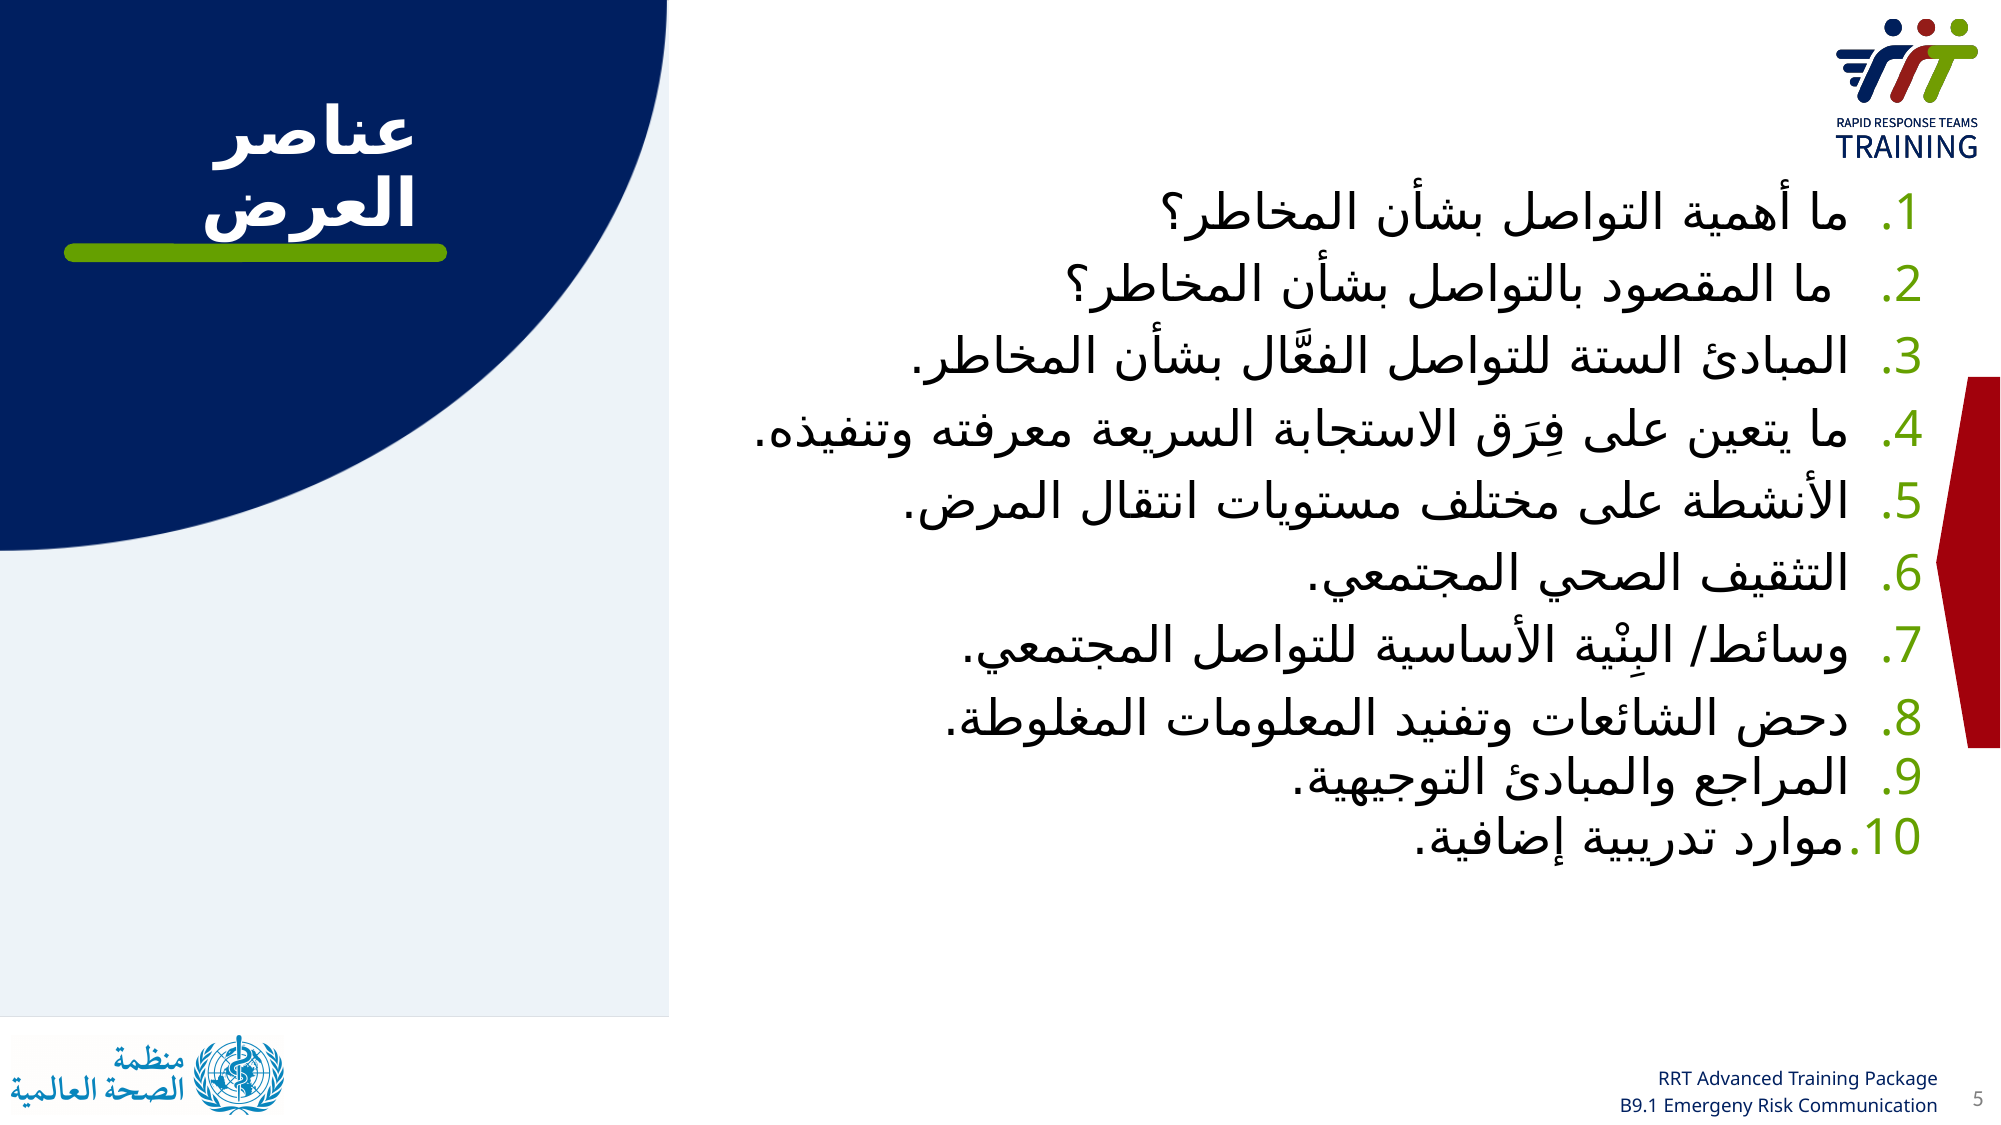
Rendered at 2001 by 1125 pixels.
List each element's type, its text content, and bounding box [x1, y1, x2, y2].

title عناصر العرض [53, 102, 420, 242]
picture [241, 1050, 247, 1059]
picture [0, 0, 669, 1018]
list ما أهمية التواصل بشأن المخاطر؟ ما المقصود بالتواصل بشأن المخاطر؟ المبادئ الستة للتواصل الفعَّال بشأن المخاطر. ما يتعين على فِرَق الاستجابة السريعة معرفته وتنفيذه. الأنشطة على مختلف مستويات انتقال المرض. التثقيف الصحي المجتمعي. وسائط/ البِنْية الأساسية للتواصل المجتمعي. دحض الشائعات وتفنيد المعلومات المغلوطة. المراجع والمبادئ التوجيهية. موارد تدريبية إضافية. [690, 173, 1927, 952]
picture [1835, 19, 1978, 167]
picture [11, 1035, 284, 1115]
